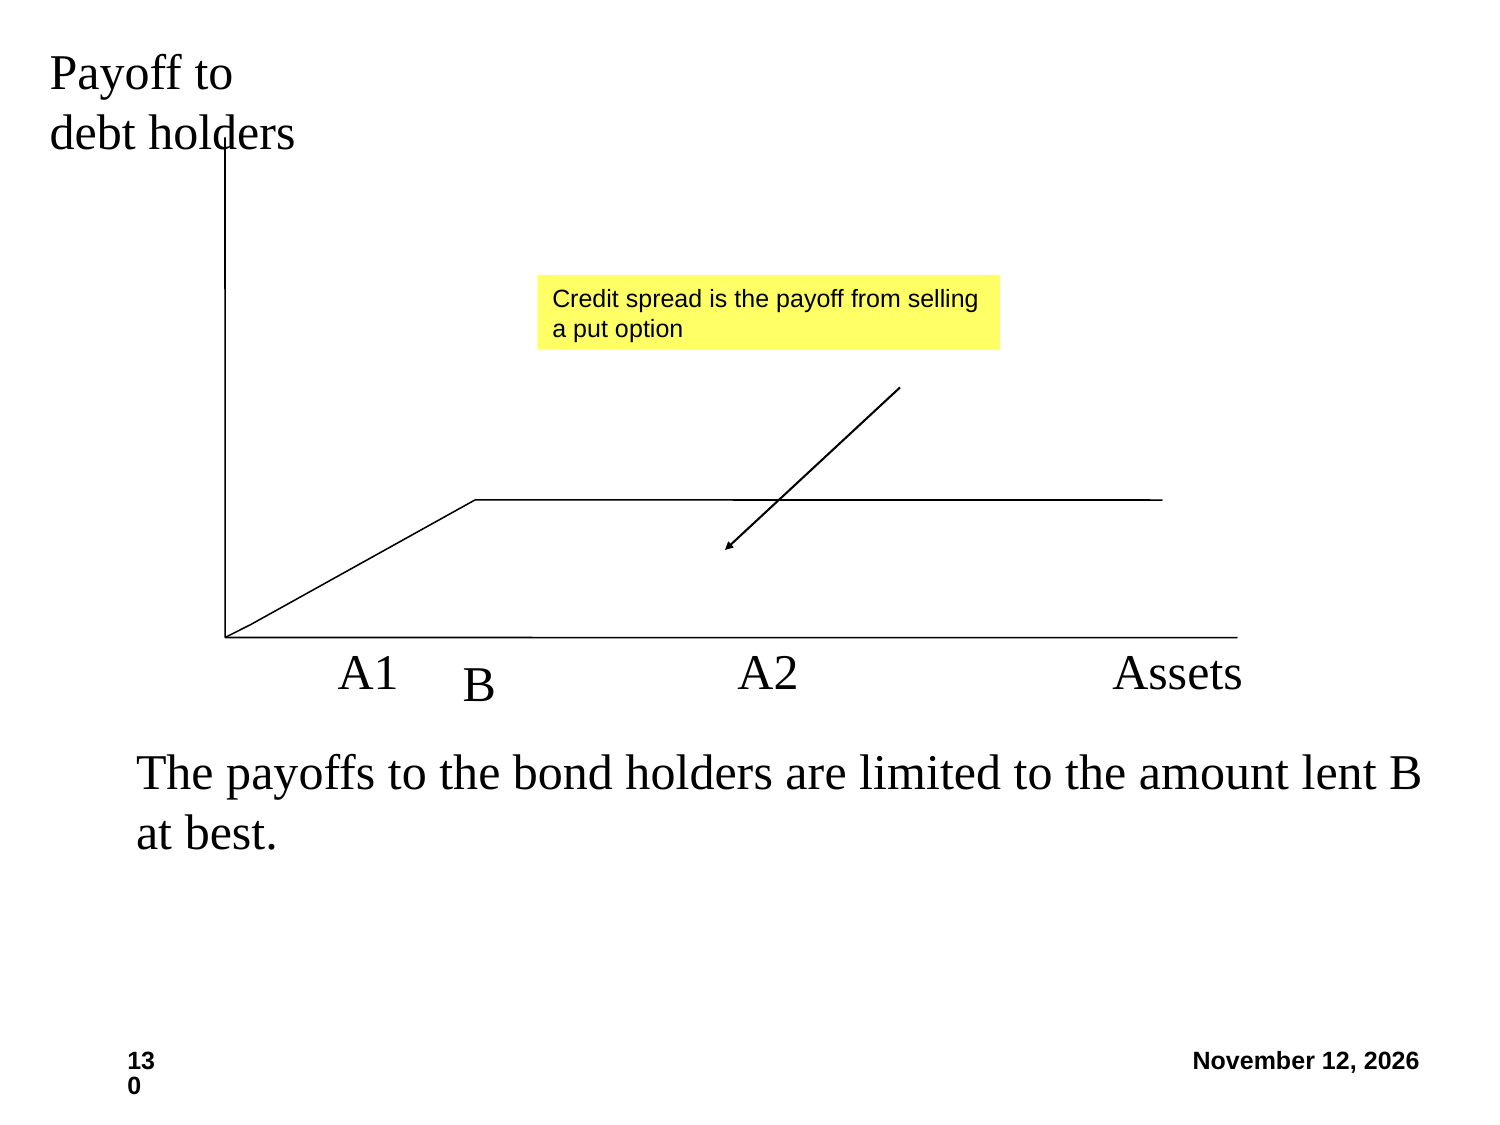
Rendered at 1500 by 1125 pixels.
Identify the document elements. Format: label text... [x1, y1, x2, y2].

text_box B [447, 644, 511, 719]
text_box A1 [322, 631, 414, 707]
text_box [724, 387, 901, 550]
text_box A2 [722, 631, 814, 707]
text_box The payoffs to the bond holders are limited to the amount lent B at best. [121, 731, 1438, 867]
text_box Payoff to debt holders [34, 31, 311, 167]
text_box Assets [1097, 631, 1258, 707]
text_box Credit spread is the payoff from selling a put option [537, 274, 1000, 350]
